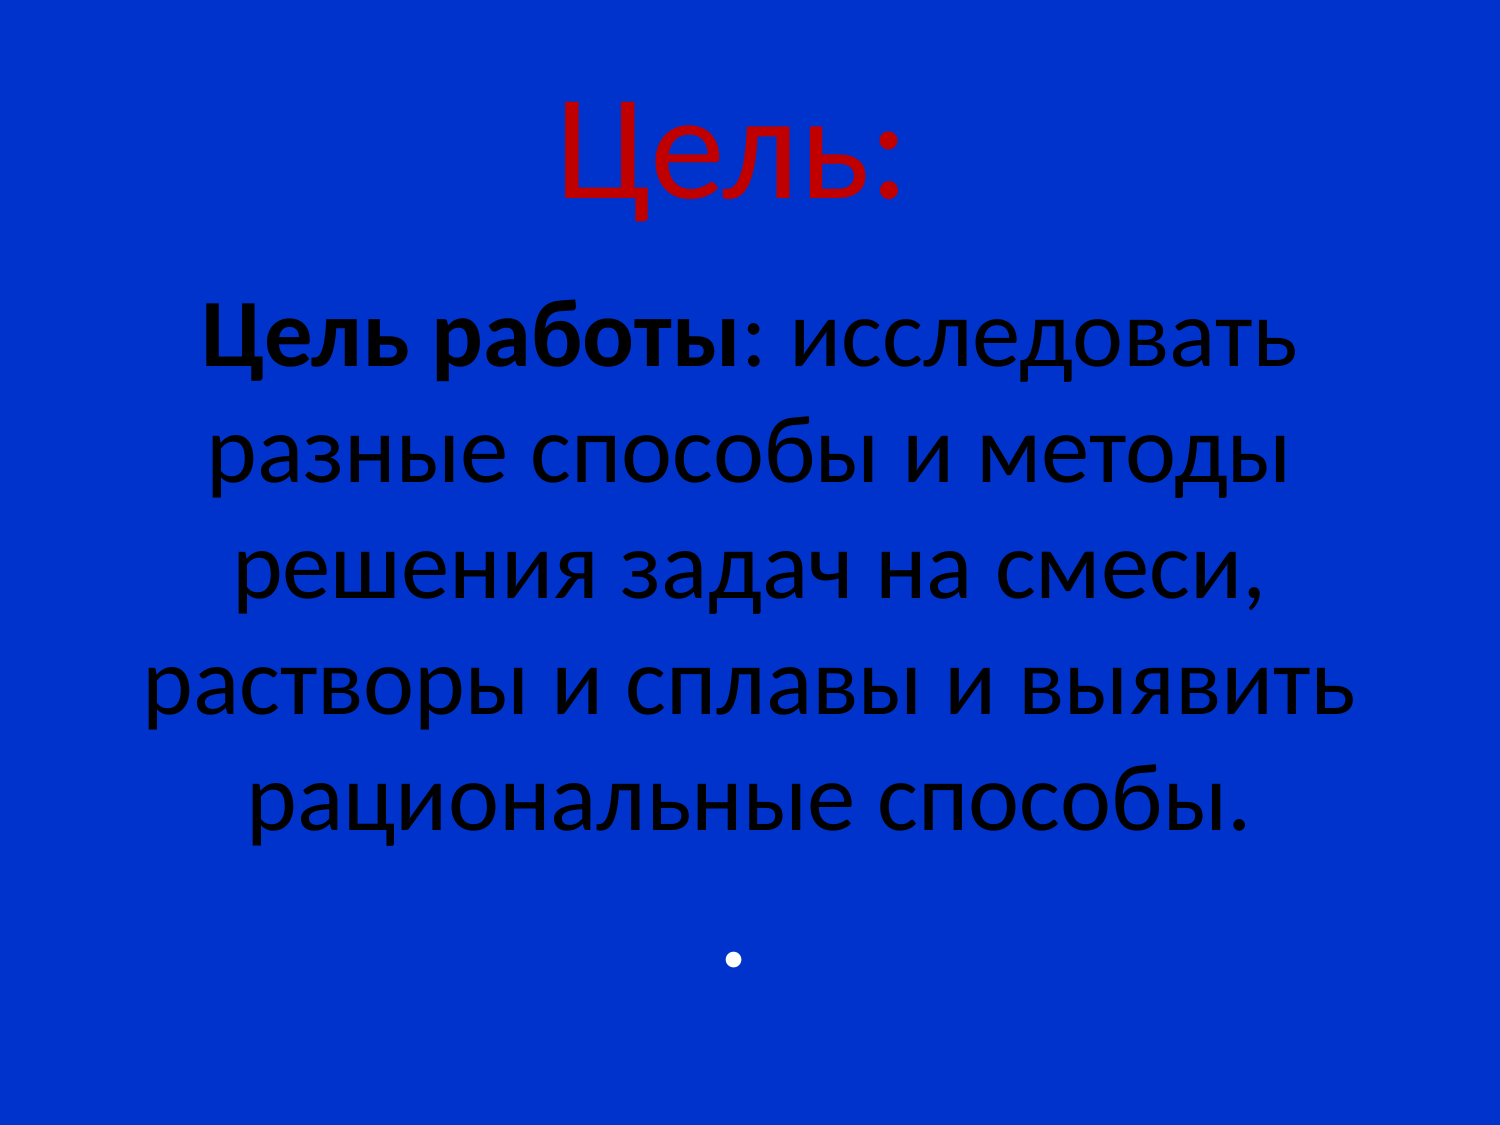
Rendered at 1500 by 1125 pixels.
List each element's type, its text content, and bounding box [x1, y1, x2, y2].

title Цель: [75, 45, 1425, 233]
list Цель работы: исследовать разные способы и методы решения задач на смеси, растворы и сплавы и выявить рациональные способы. . [75, 262, 1425, 1005]
